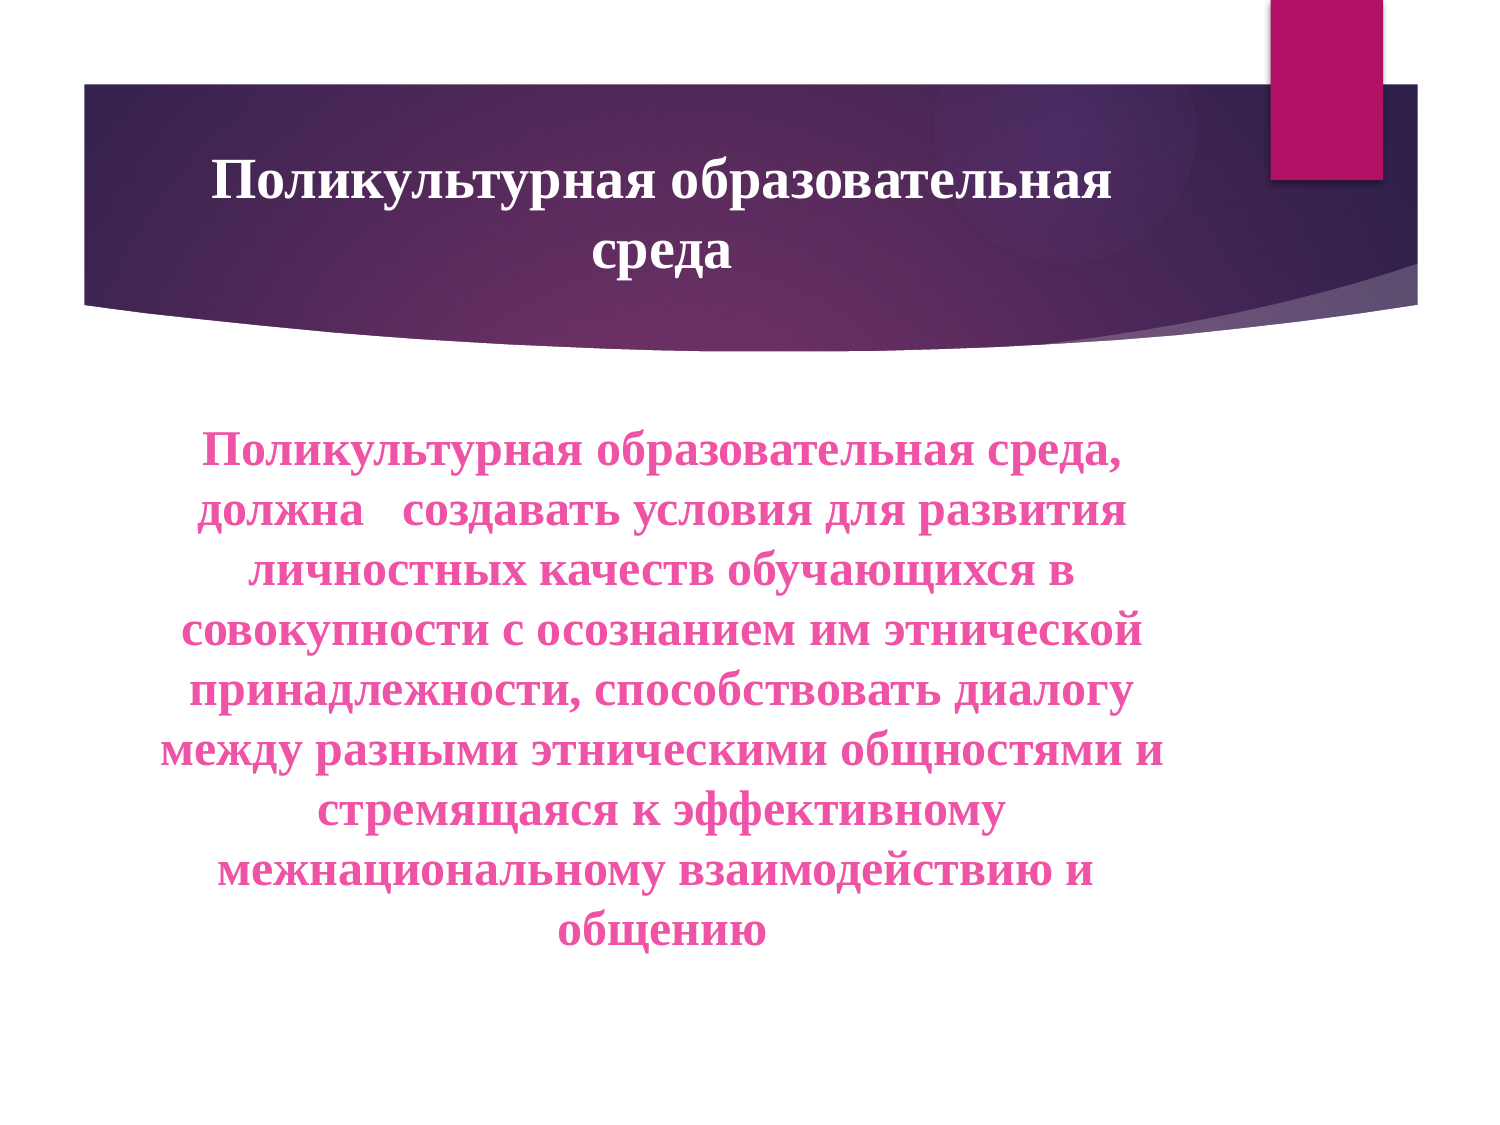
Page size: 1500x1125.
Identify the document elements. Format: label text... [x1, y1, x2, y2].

title Поликультурная образовательная среда [142, 152, 1183, 269]
list Поликультурная образовательная среда, должна создавать условия для развития личностных качеств обучающихся в совокупности с осознанием им этнической принадлежности, способствовать диалогу между разными этническими общностями и стремящаяся к эффективному межнациональному взаимодействию и общению [141, 408, 1183, 988]
